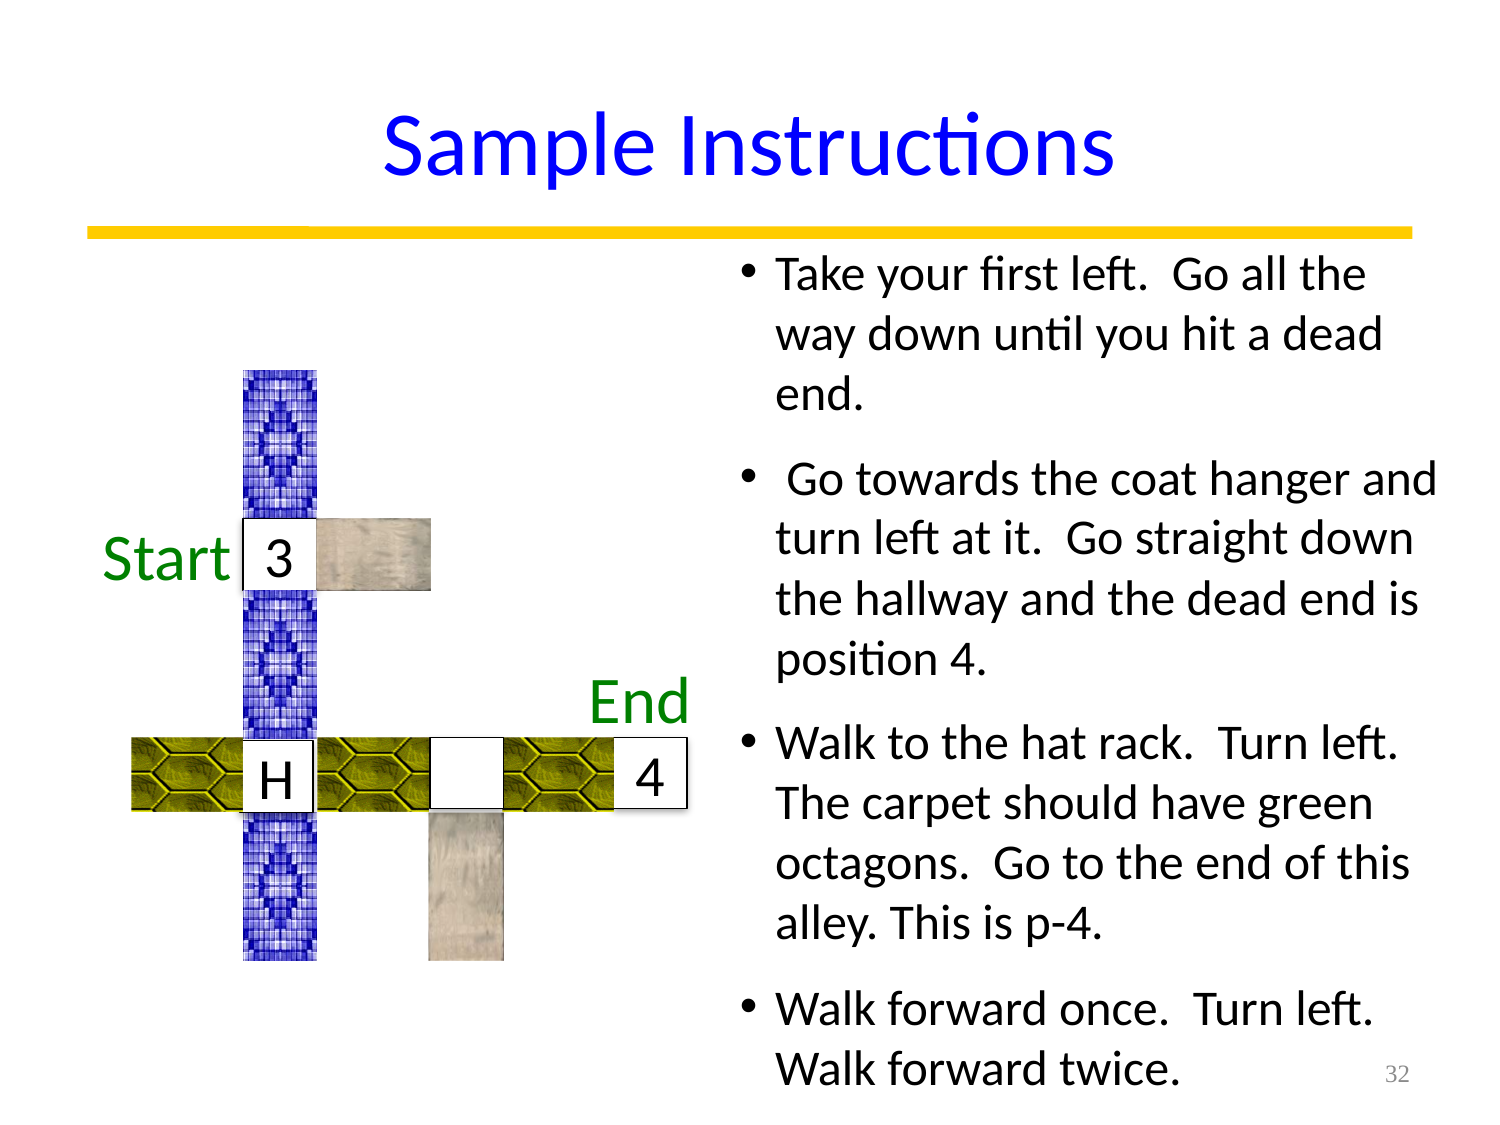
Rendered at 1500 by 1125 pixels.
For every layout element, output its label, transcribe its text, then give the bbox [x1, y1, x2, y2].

text_box Start [87, 506, 237, 602]
picture [428, 812, 504, 962]
picture [318, 718, 429, 831]
text_box 4 [614, 745, 688, 809]
picture [132, 369, 431, 831]
picture [242, 812, 317, 962]
picture [503, 718, 614, 831]
text_box 3 [242, 526, 316, 590]
text_box H [243, 748, 314, 810]
text_box Take your first left. Go all the way down until you hit a dead end. Go towards the coat hanger and turn left at it. Go straight down the hallway and the dead end is position 4. Walk to the hat rack. Turn left. The carpet should have green octagons. Go to the end of this alley. This is p-4. Walk forward once. Turn left. Walk forward twice. [724, 232, 1463, 1103]
slide_number 32 [1074, 1042, 1425, 1103]
text_box End [574, 649, 727, 745]
title Sample Instructions [75, 45, 1425, 233]
text_box [429, 737, 504, 809]
